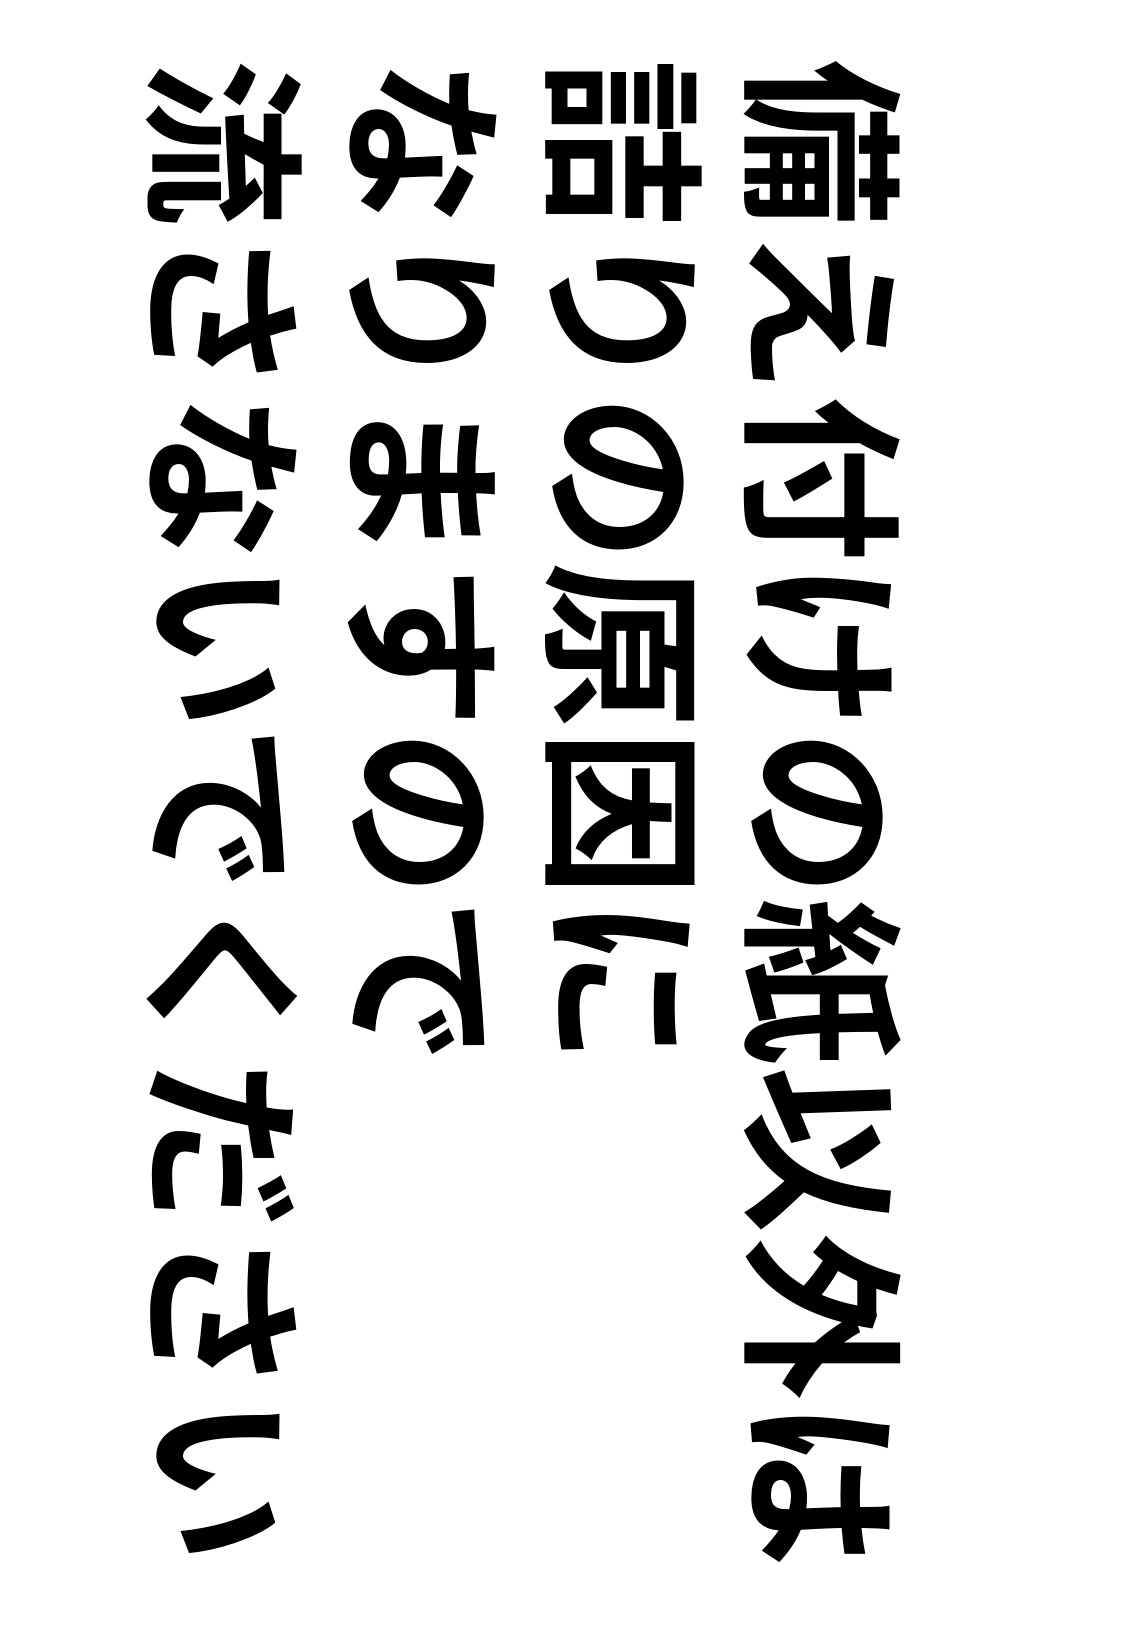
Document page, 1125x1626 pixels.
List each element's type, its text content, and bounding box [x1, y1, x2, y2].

text_box 備え付けの紙以外は詰りの原因に なりますので 流さないでください [119, 44, 958, 1625]
